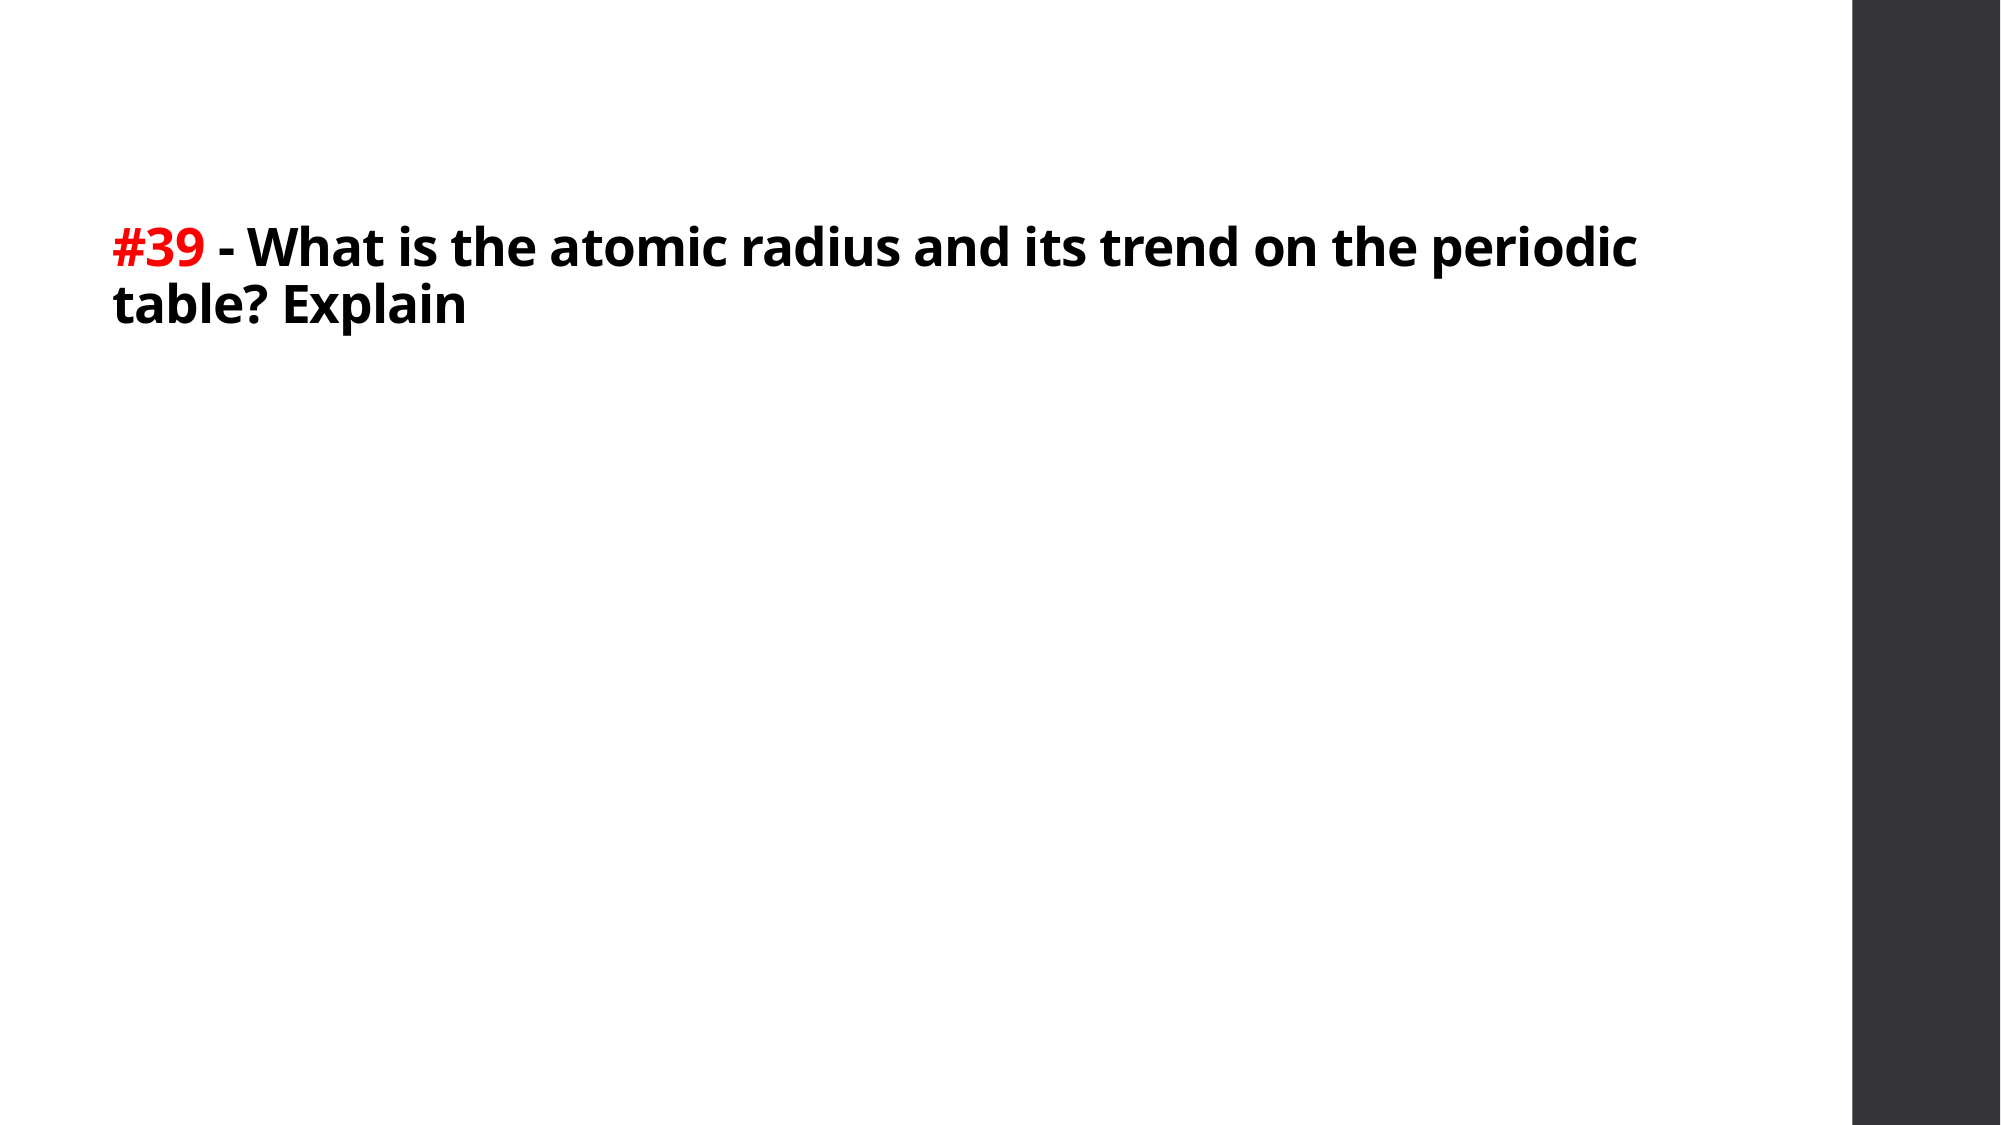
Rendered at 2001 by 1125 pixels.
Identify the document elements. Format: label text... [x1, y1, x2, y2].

title #39 - What is the atomic radius and its trend on the periodic table? Explain [97, 211, 1803, 465]
